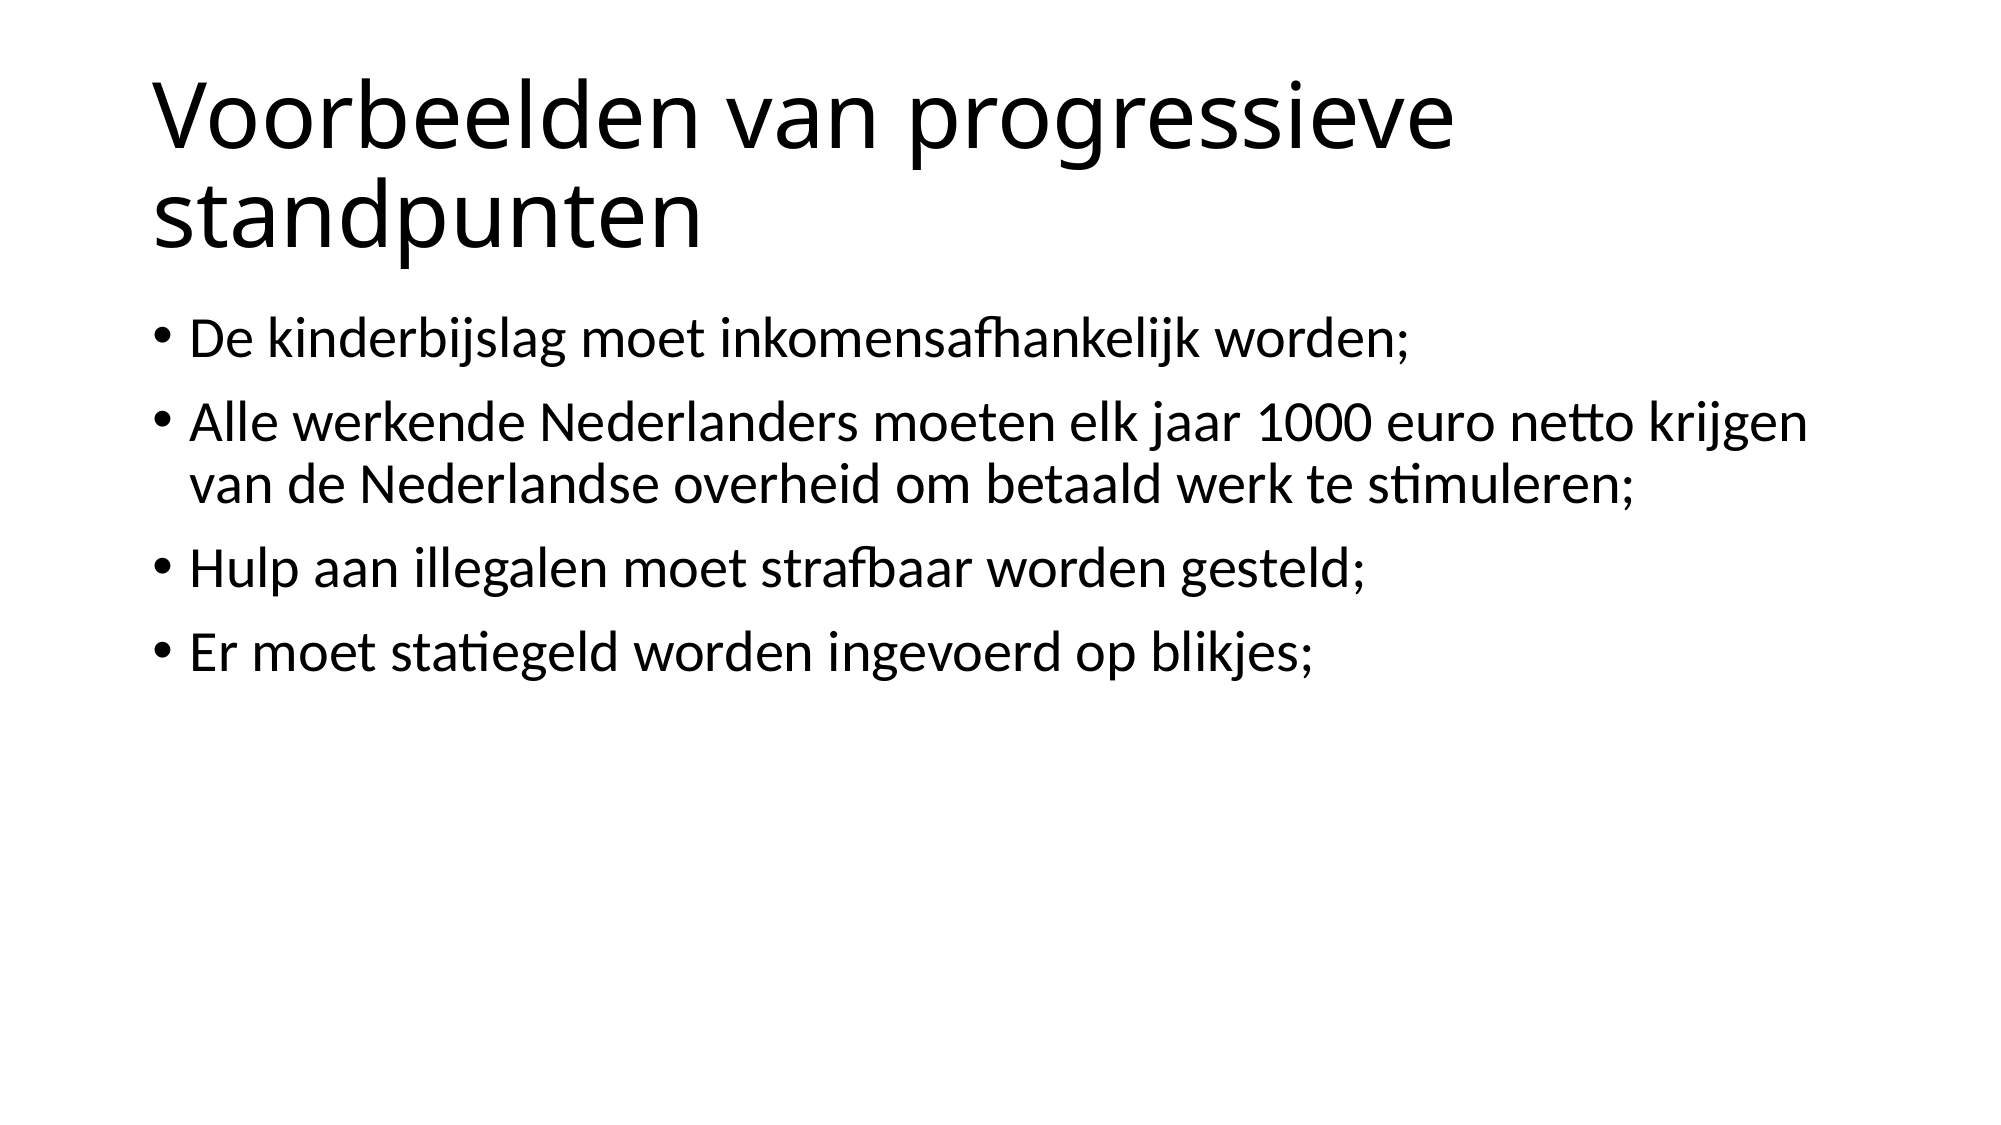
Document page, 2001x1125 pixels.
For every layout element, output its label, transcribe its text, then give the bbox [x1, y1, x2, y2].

list De kinderbijslag moet inkomensafhankelijk worden; Alle werkende Nederlanders moeten elk jaar 1000 euro netto krijgen van de Nederlandse overheid om betaald werk te stimuleren; Hulp aan illegalen moet strafbaar worden gesteld; Er moet statiegeld worden ingevoerd op blikjes; [137, 299, 1863, 1014]
title Voorbeelden van progressieve standpunten [137, 59, 1863, 278]
